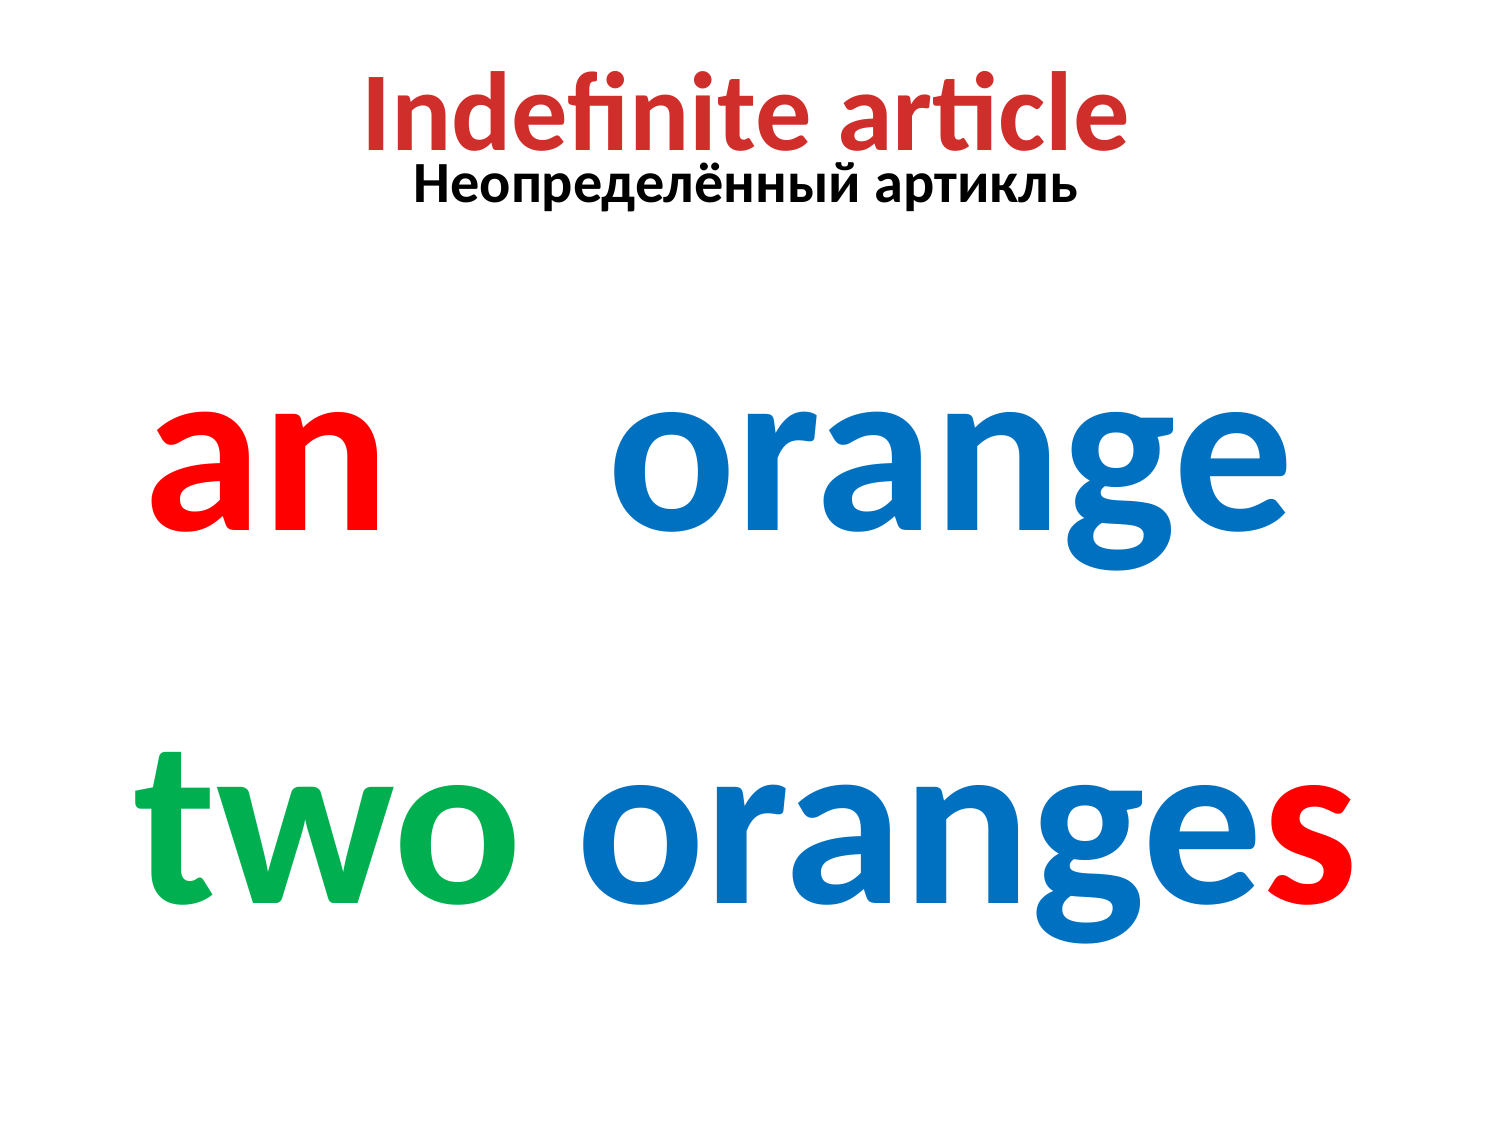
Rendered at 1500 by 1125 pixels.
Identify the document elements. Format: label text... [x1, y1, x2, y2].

text_box Неопределённый артикль [398, 137, 1094, 222]
text_box Indefinite article [346, 30, 1146, 181]
text_box two oranges [118, 656, 1428, 960]
text_box an orange [128, 283, 1364, 586]
